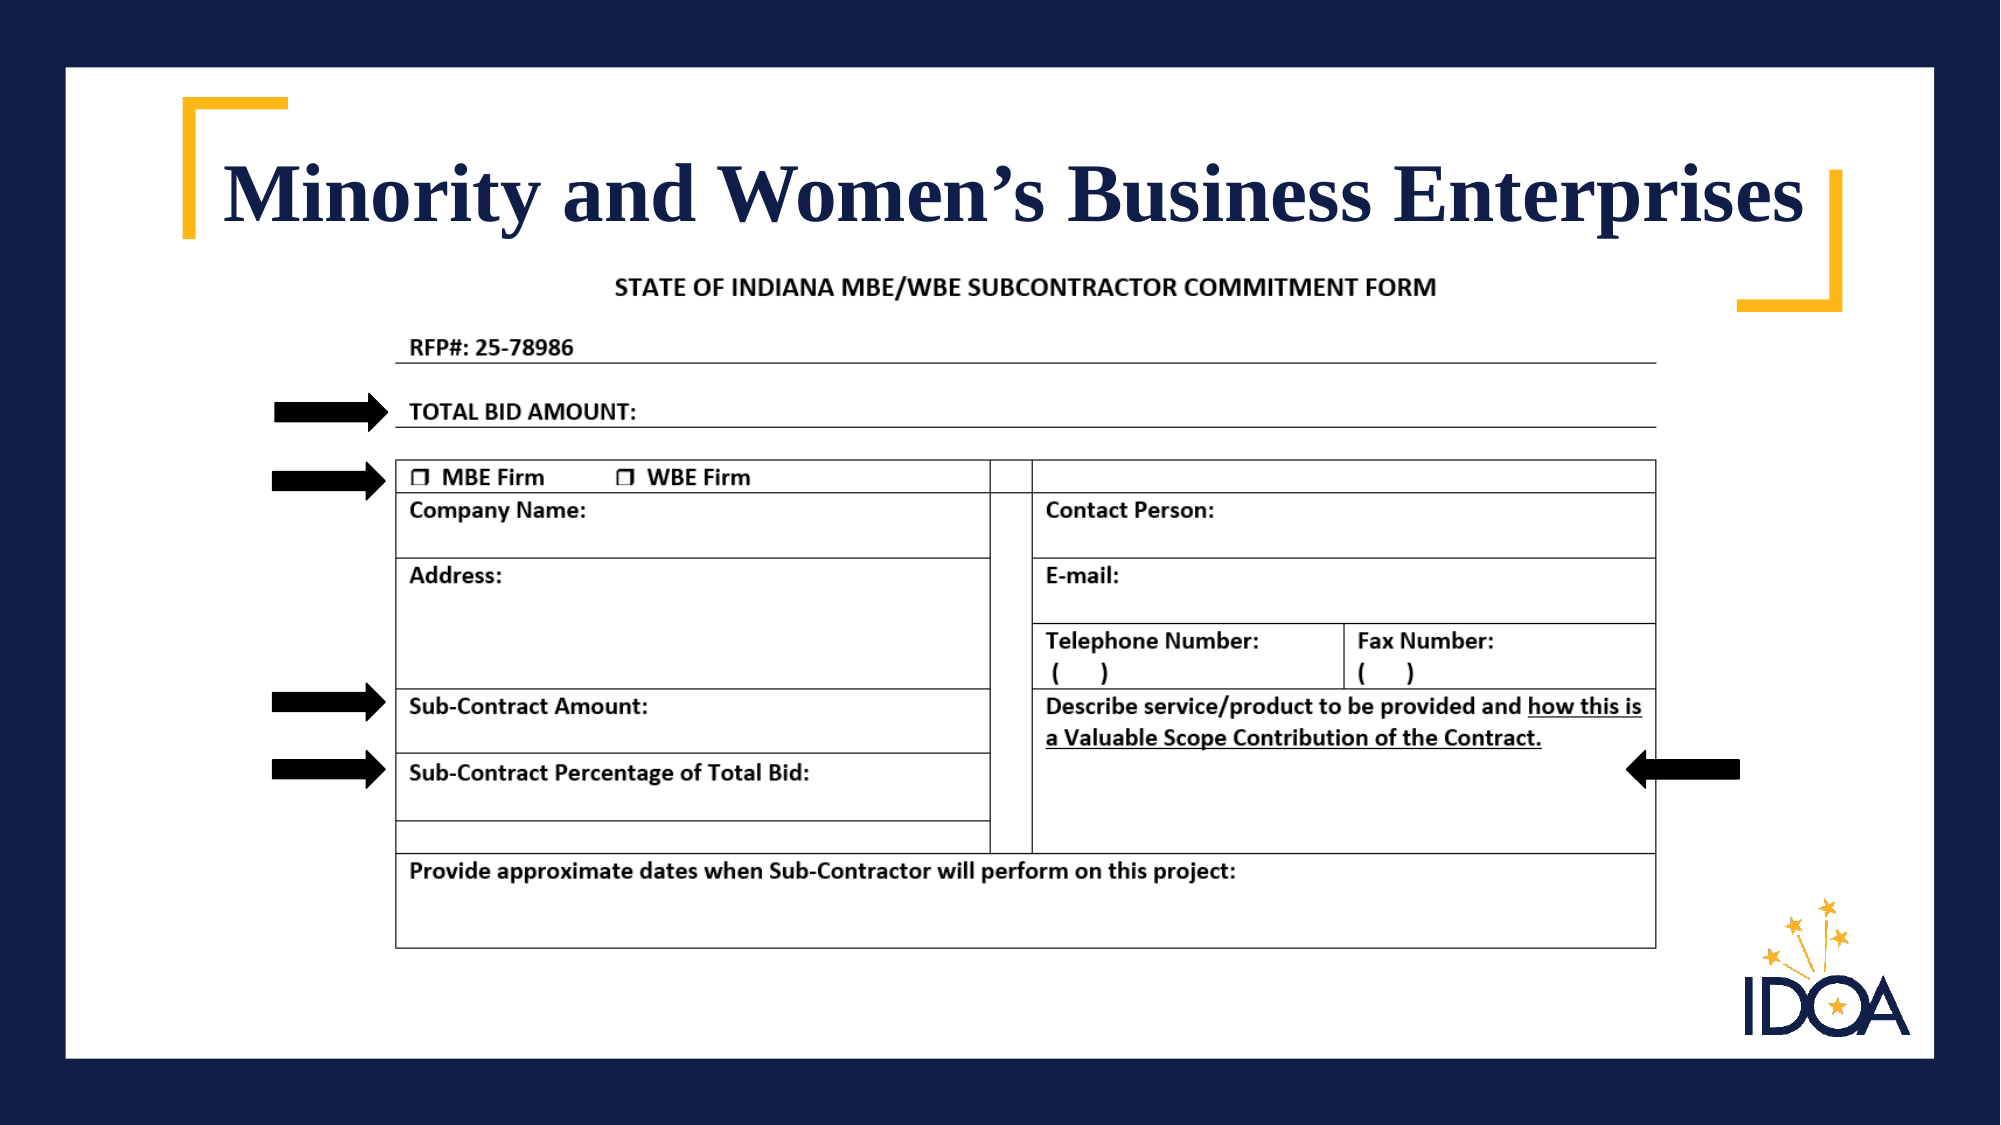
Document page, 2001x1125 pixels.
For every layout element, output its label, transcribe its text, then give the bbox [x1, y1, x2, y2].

title Minority and Women’s Business Enterprises [208, 142, 1868, 279]
text_box [272, 462, 367, 500]
picture [1702, 857, 1959, 1114]
text_box [272, 683, 367, 721]
picture [372, 261, 1681, 951]
text_box [1685, 759, 1740, 779]
text_box [272, 750, 367, 789]
text_box [275, 402, 367, 422]
